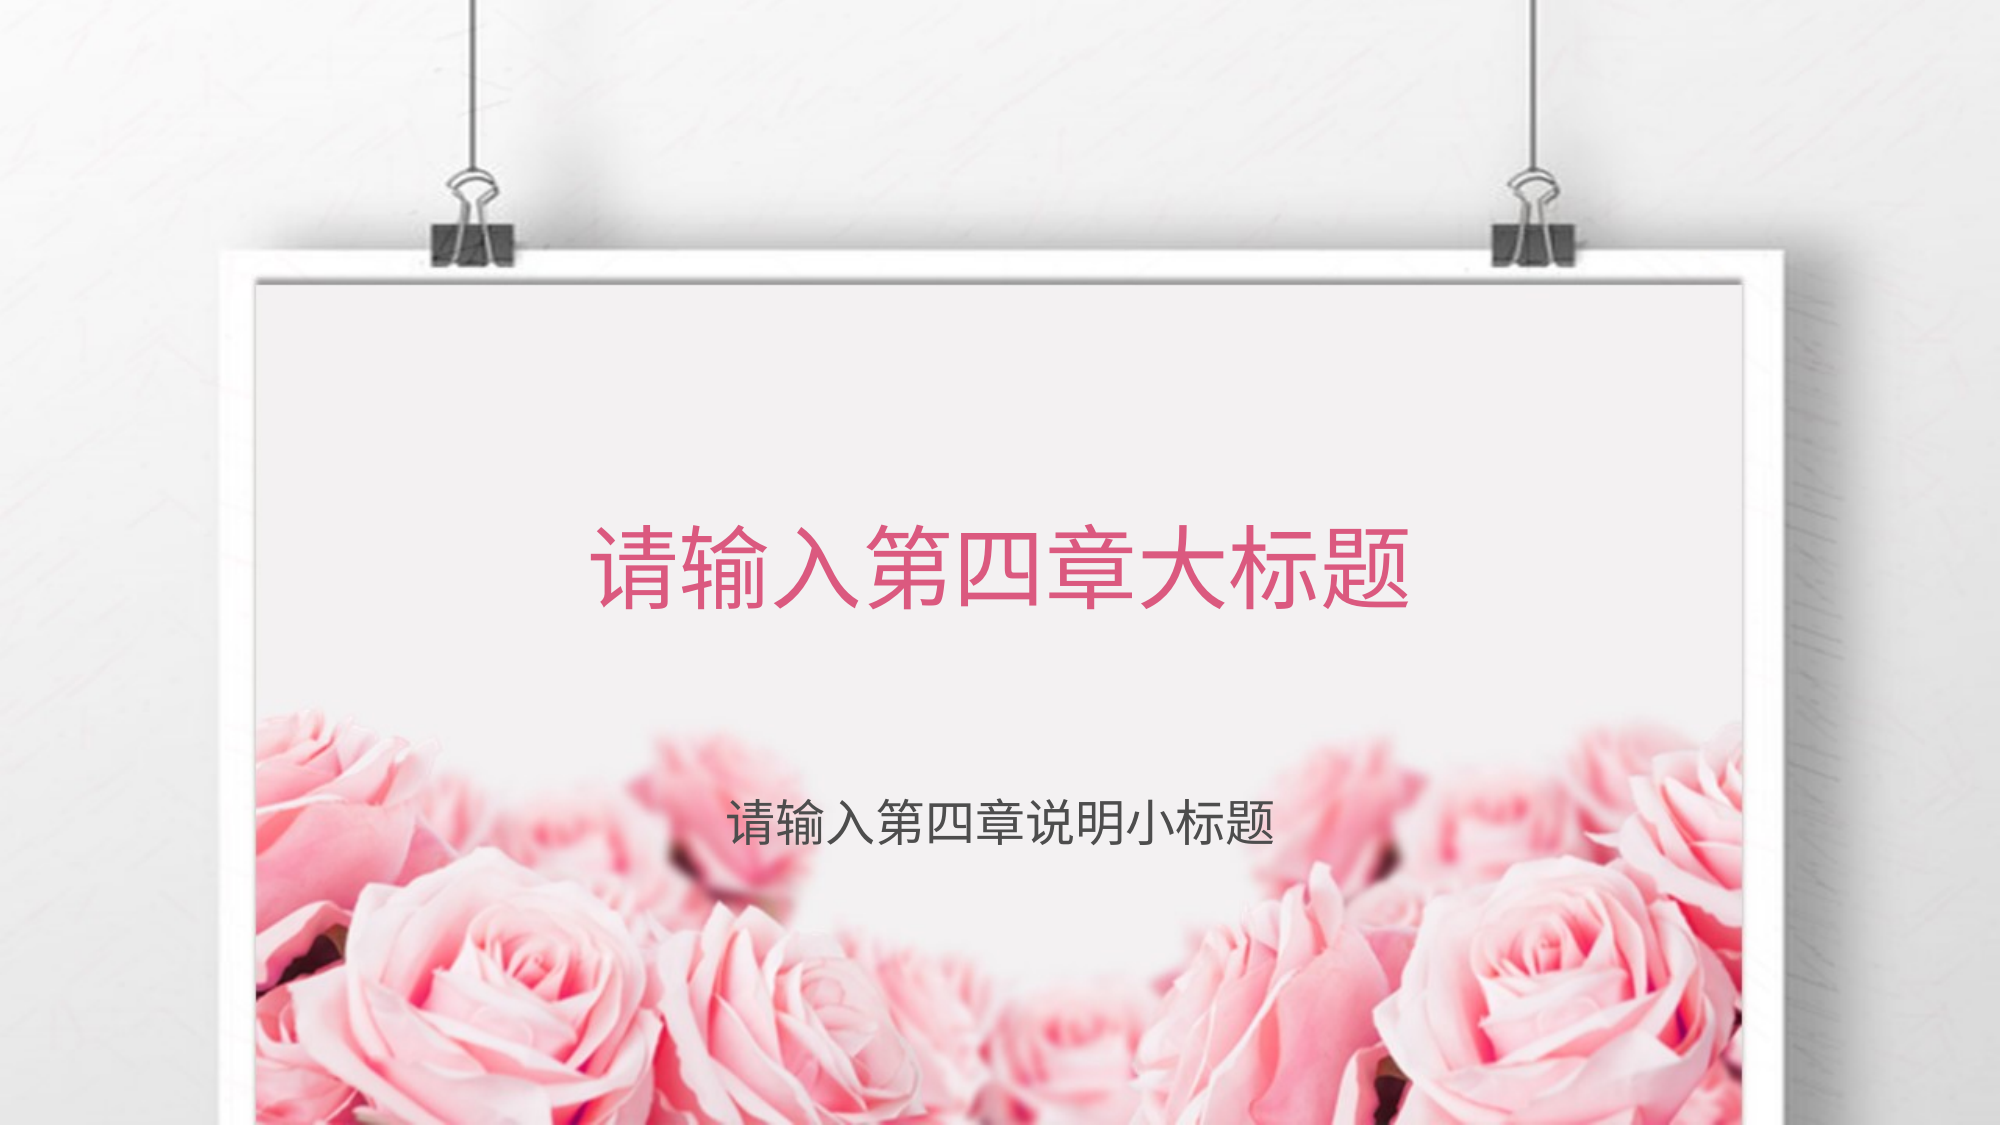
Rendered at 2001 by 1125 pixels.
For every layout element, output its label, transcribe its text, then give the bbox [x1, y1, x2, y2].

list 请输入第四章说明小标题 [443, 753, 1557, 875]
title 请输入第四章大标题 [443, 345, 1557, 732]
picture [0, 0, 2000, 1125]
